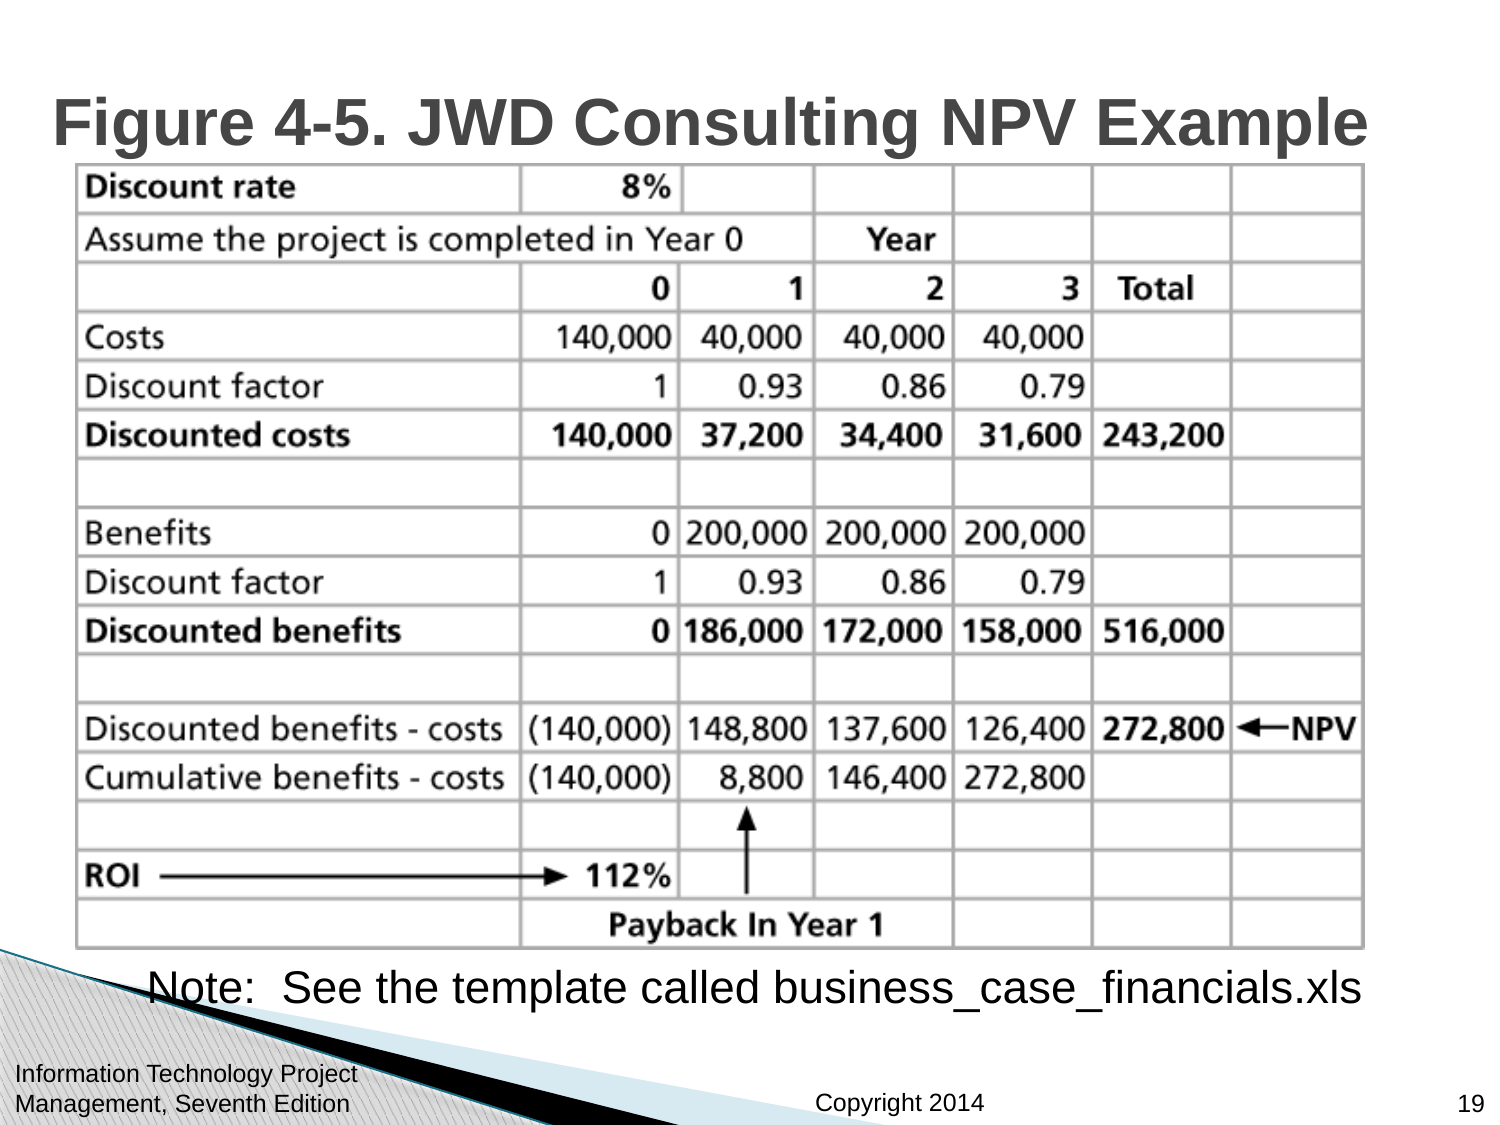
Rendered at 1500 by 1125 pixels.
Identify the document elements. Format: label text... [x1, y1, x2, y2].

text_box Note: See the template called business_case_financials.xls [131, 950, 1379, 1020]
slide_number 19 [1412, 1065, 1500, 1125]
picture [74, 163, 1366, 951]
footer Information Technology Project Management, Seventh Edition [0, 1065, 386, 1125]
title Figure 4-5. JWD Consulting NPV Example [37, 24, 1475, 213]
